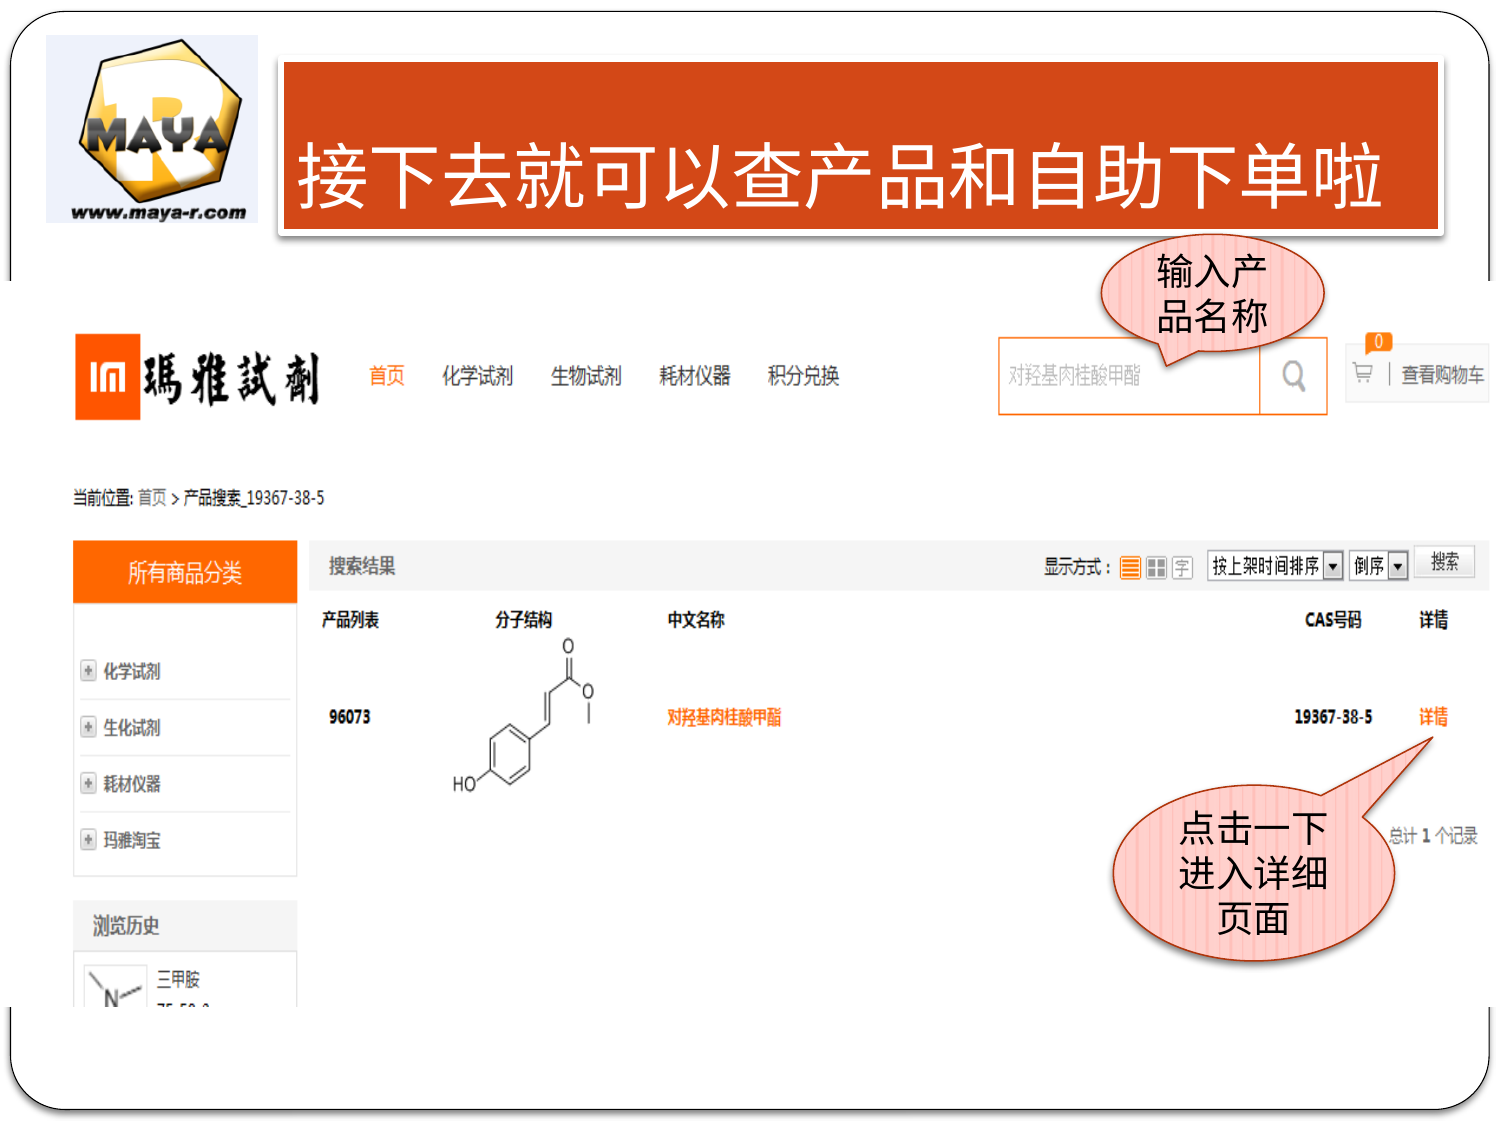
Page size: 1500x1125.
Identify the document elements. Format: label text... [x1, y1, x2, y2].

picture [46, 35, 258, 223]
picture [0, 280, 1500, 1007]
text_box 输入产品名称 [1103, 233, 1322, 279]
title 接下去就可以查产品和自助下单啦 [278, 55, 1444, 236]
